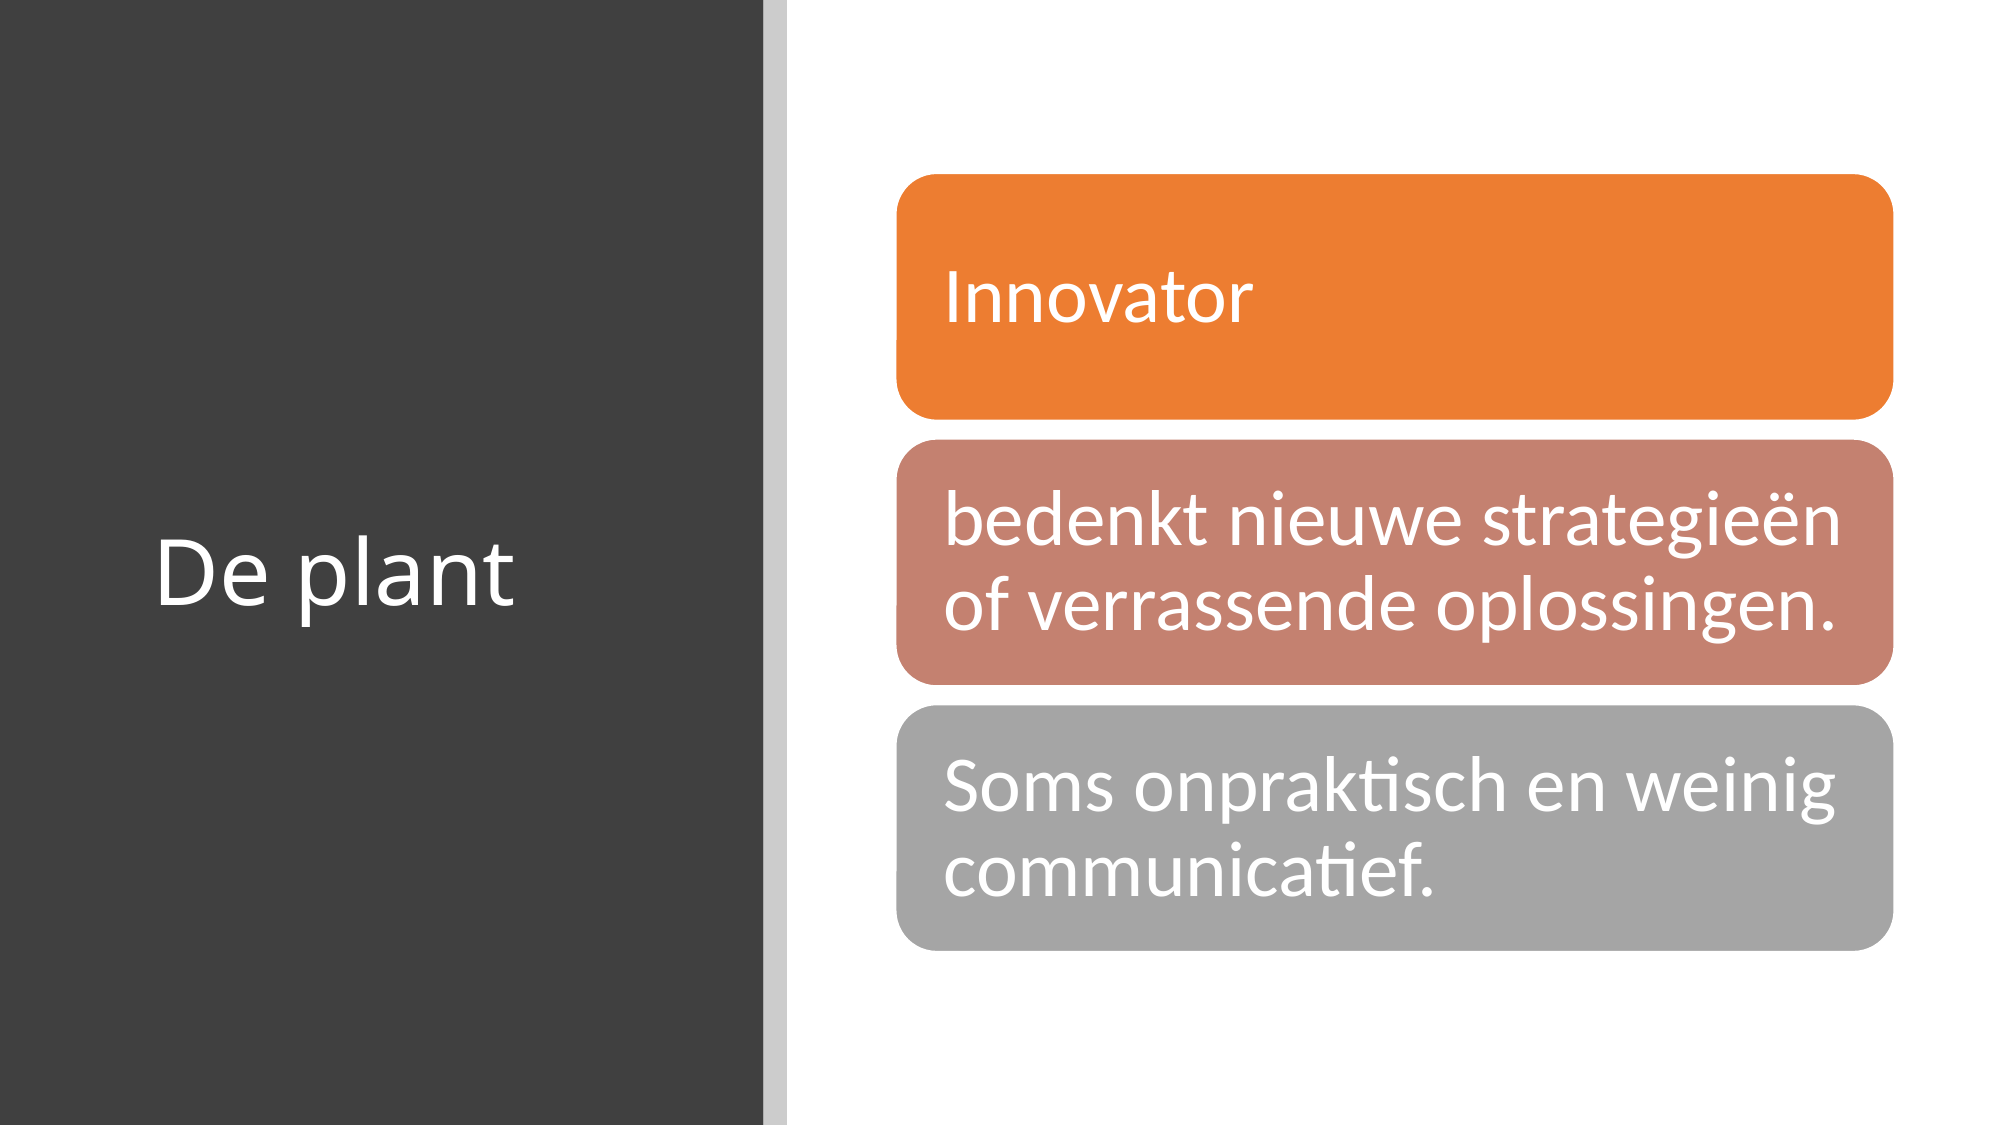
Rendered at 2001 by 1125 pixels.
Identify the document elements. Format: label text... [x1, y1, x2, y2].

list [895, 105, 1895, 1020]
text_box [0, 0, 762, 1125]
title De plant [137, 133, 685, 1020]
text_box [762, 0, 788, 1125]
